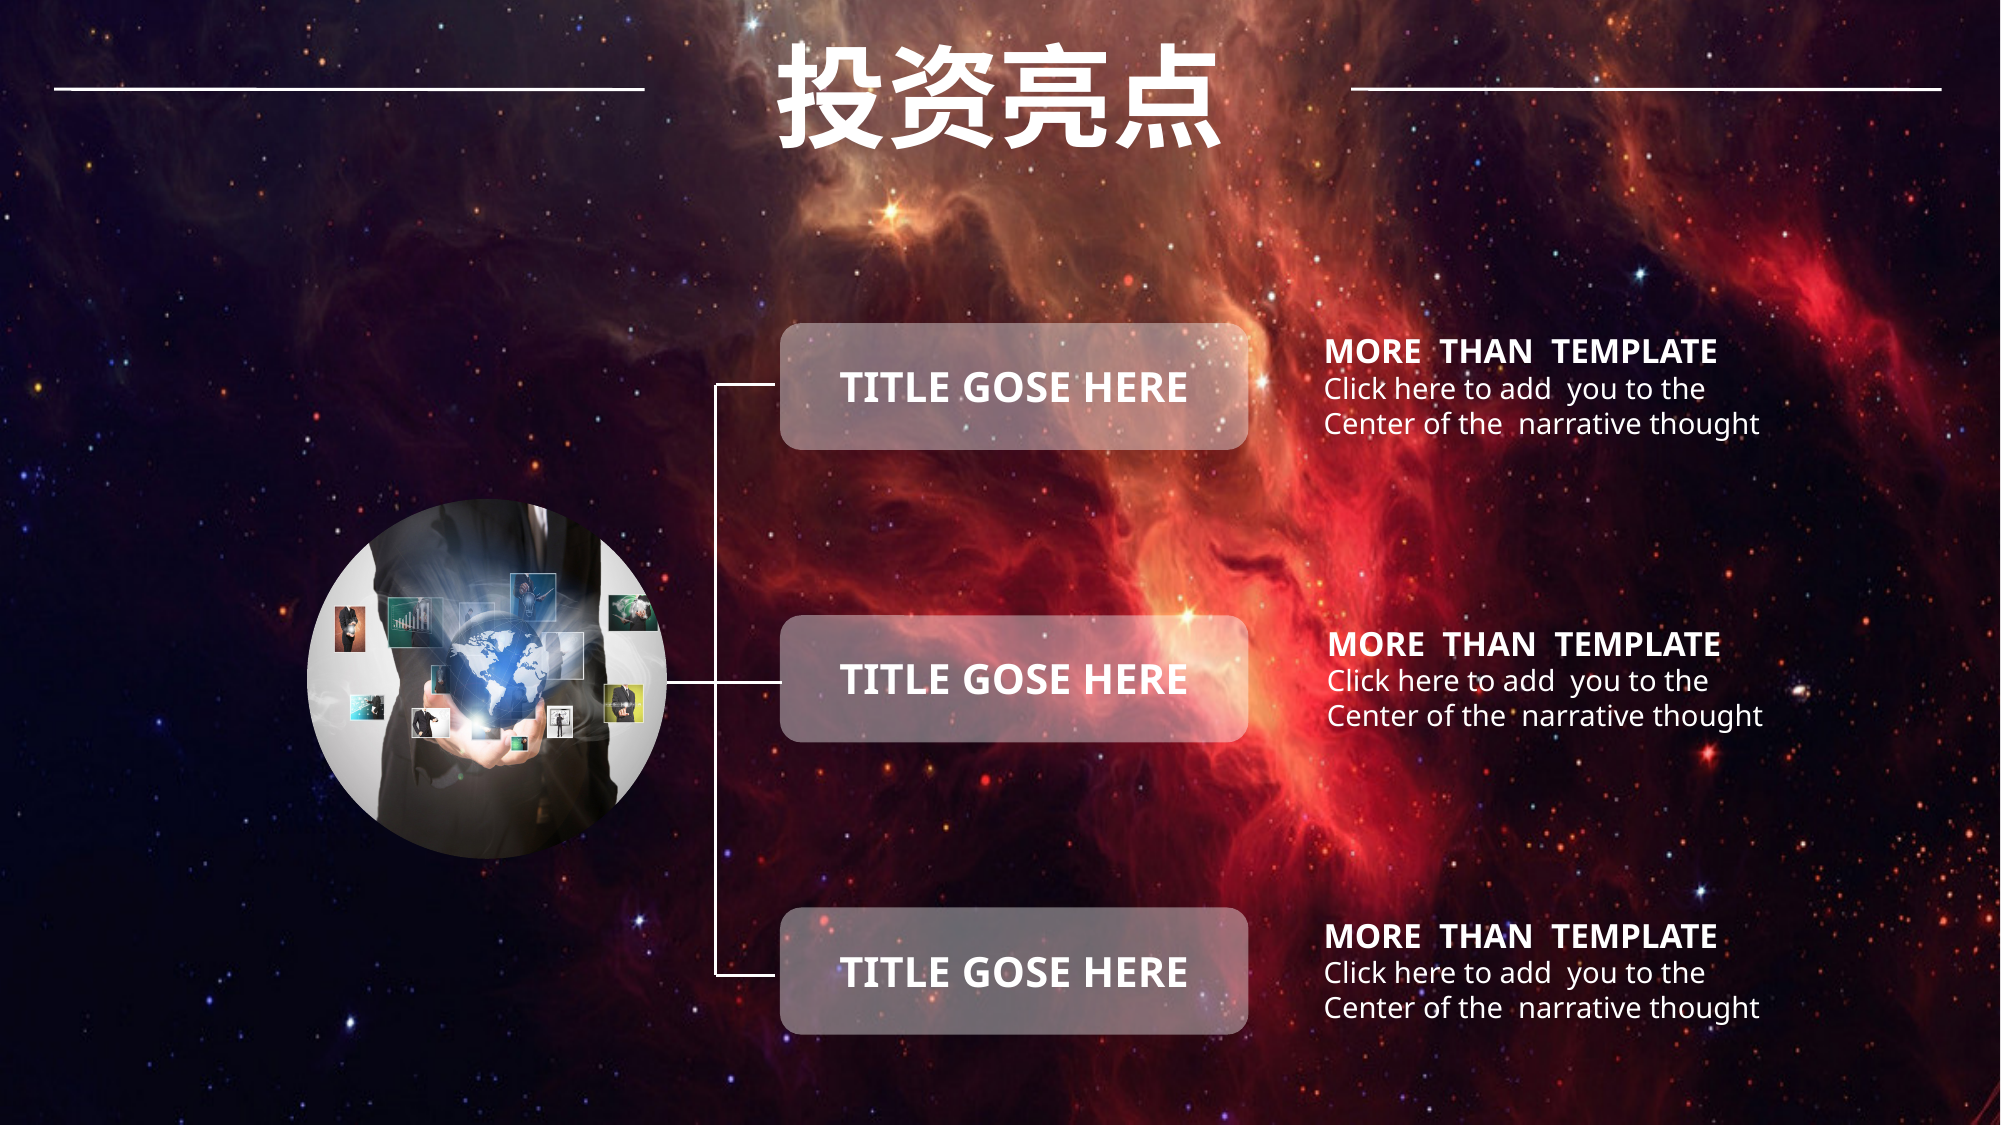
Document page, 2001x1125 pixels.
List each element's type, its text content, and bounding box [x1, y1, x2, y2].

text_box TITLE GOSE HERE [824, 938, 1204, 1003]
text_box TITLE GOSE HERE [824, 645, 1204, 711]
text_box [778, 906, 1250, 1036]
text_box [778, 322, 1250, 451]
text_box TITLE GOSE HERE [824, 353, 1204, 418]
text_box [305, 497, 661, 860]
text_box MORE THAN TEMPLATE Click here to add you to the Center of the narrative thought [1308, 907, 1775, 1113]
text_box MORE THAN TEMPLATE Click here to add you to the Center of the narrative thought [1312, 615, 1779, 820]
text_box 投资亮点 [760, 19, 1240, 170]
text_box [662, 633, 668, 725]
text_box MORE THAN TEMPLATE Click here to add you to the Center of the narrative thought [1308, 323, 1775, 528]
picture [0, 0, 2001, 1125]
text_box [778, 614, 1250, 744]
